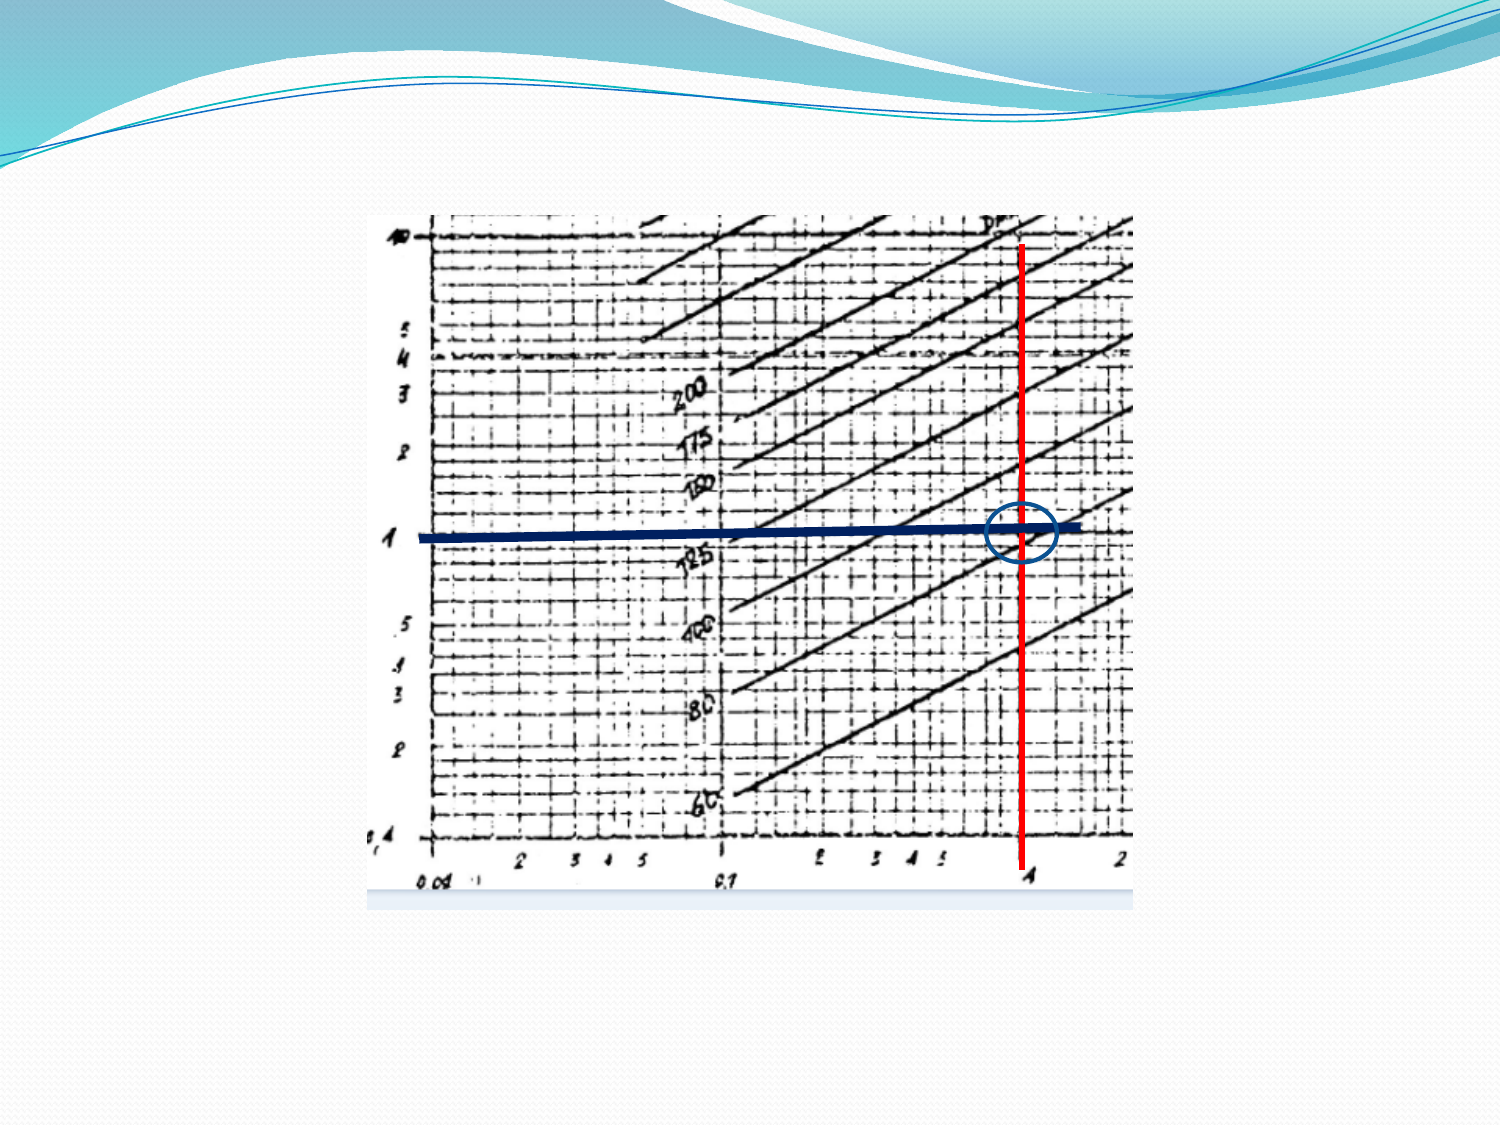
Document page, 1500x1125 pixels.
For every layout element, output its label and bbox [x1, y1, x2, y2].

picture [366, 215, 1134, 910]
text_box [418, 526, 1081, 540]
